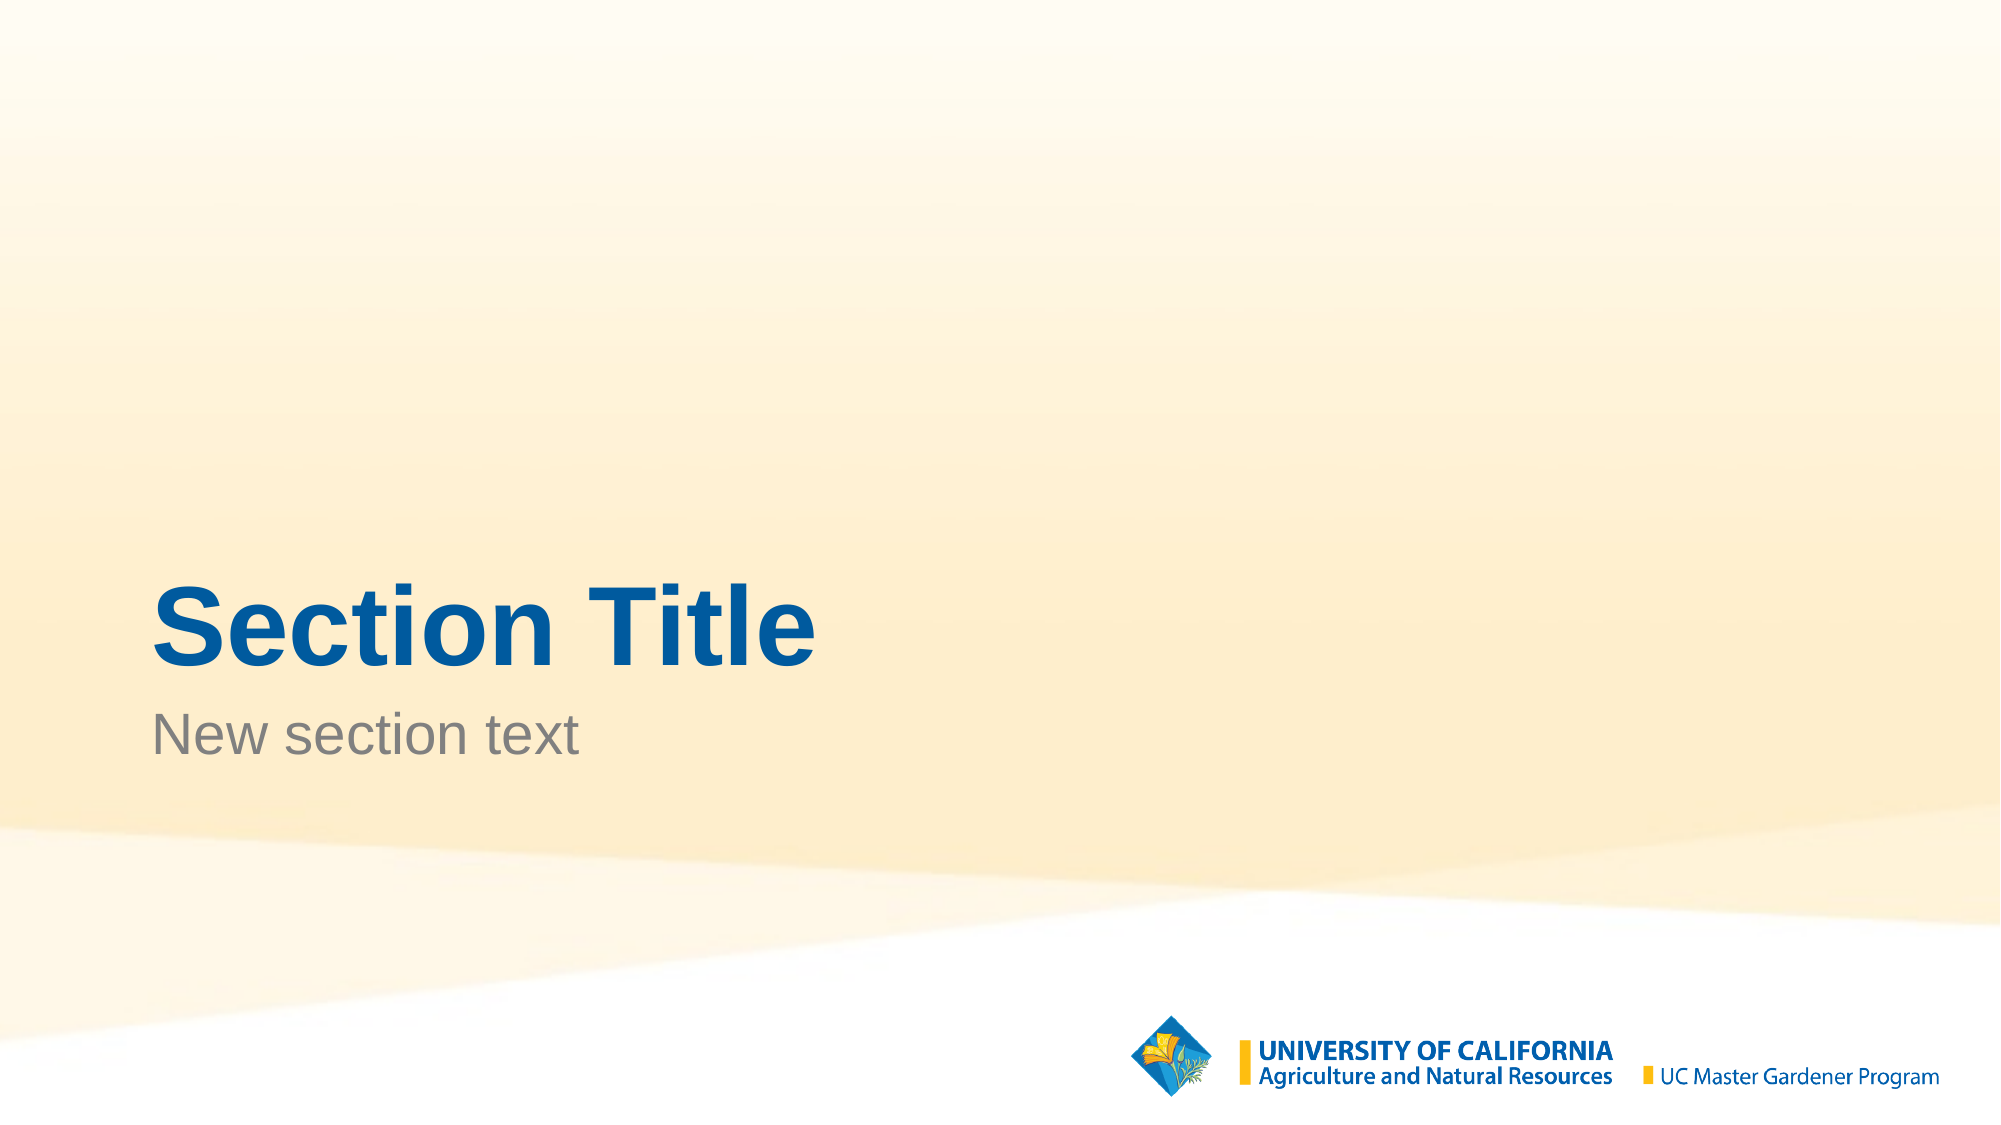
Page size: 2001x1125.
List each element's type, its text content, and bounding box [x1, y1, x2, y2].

list New section text [136, 697, 1862, 944]
picture [0, 0, 2001, 1125]
title Section Title [136, 229, 1862, 697]
